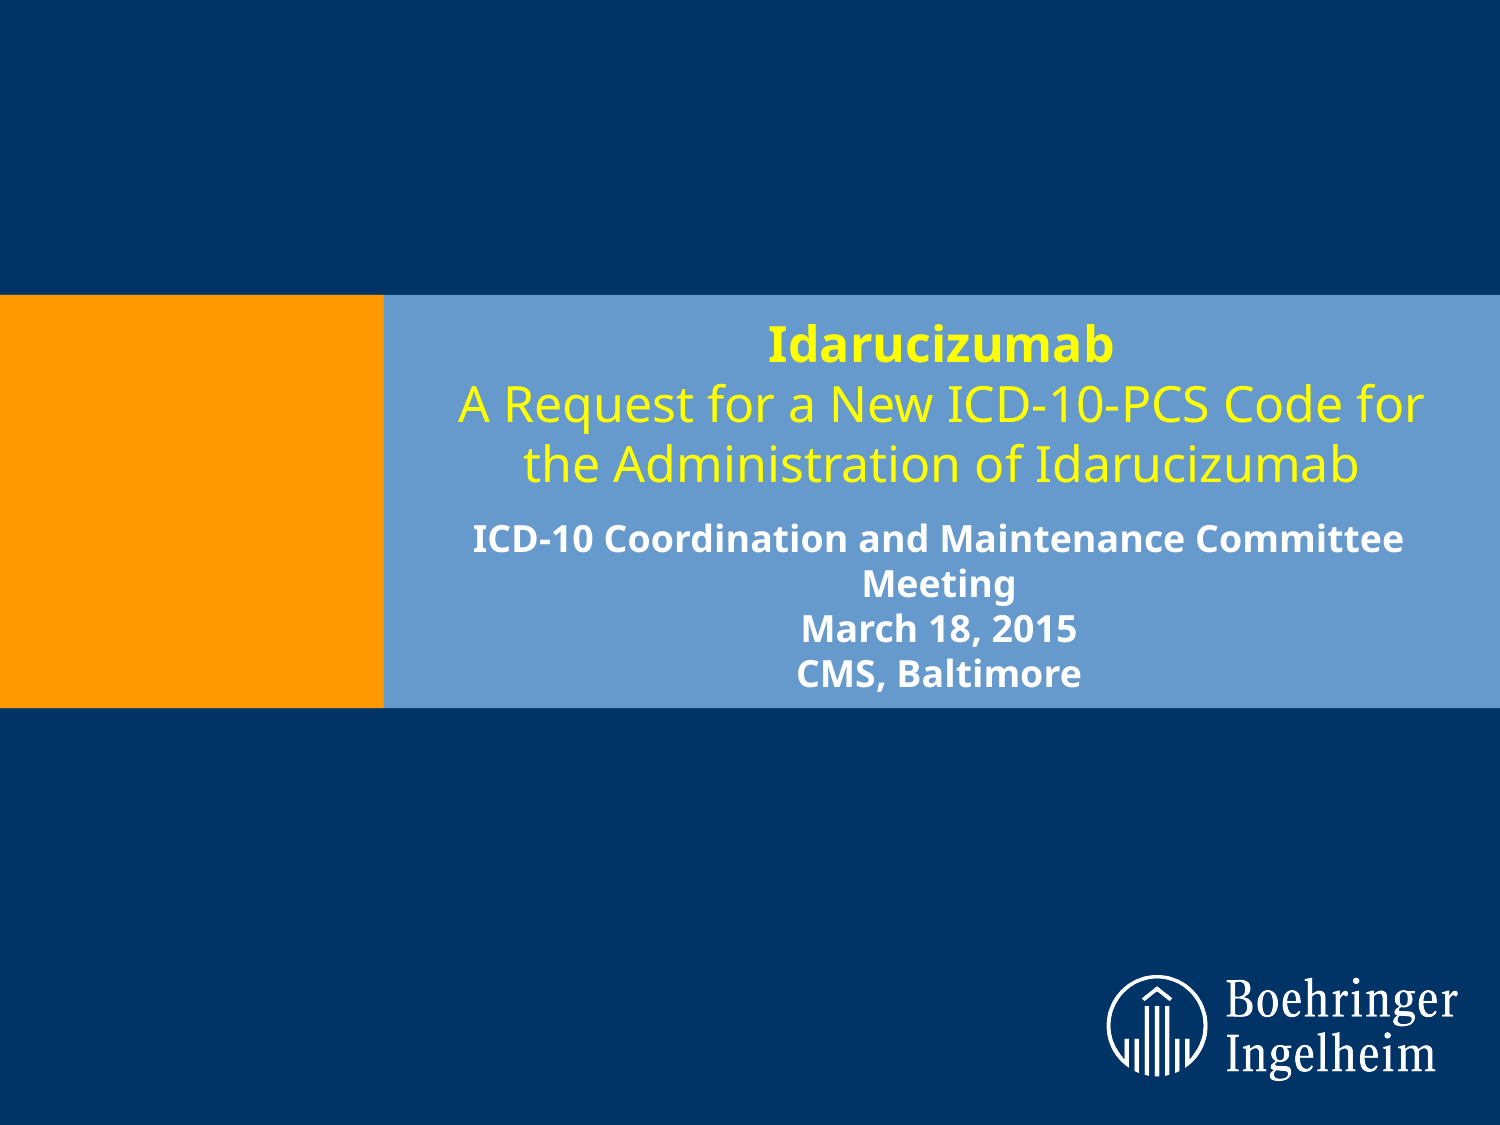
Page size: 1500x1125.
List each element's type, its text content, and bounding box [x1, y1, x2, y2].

title Idarucizumab A Request for a New ICD-10-PCS Code for the Administration of Idarucizumab [439, 310, 1444, 493]
picture [1105, 973, 1460, 1083]
subtitle ICD-10 Coordination and Maintenance Committee Meeting March 18, 2015 CMS, Baltimore [437, 514, 1442, 697]
text_box [0, 294, 384, 709]
